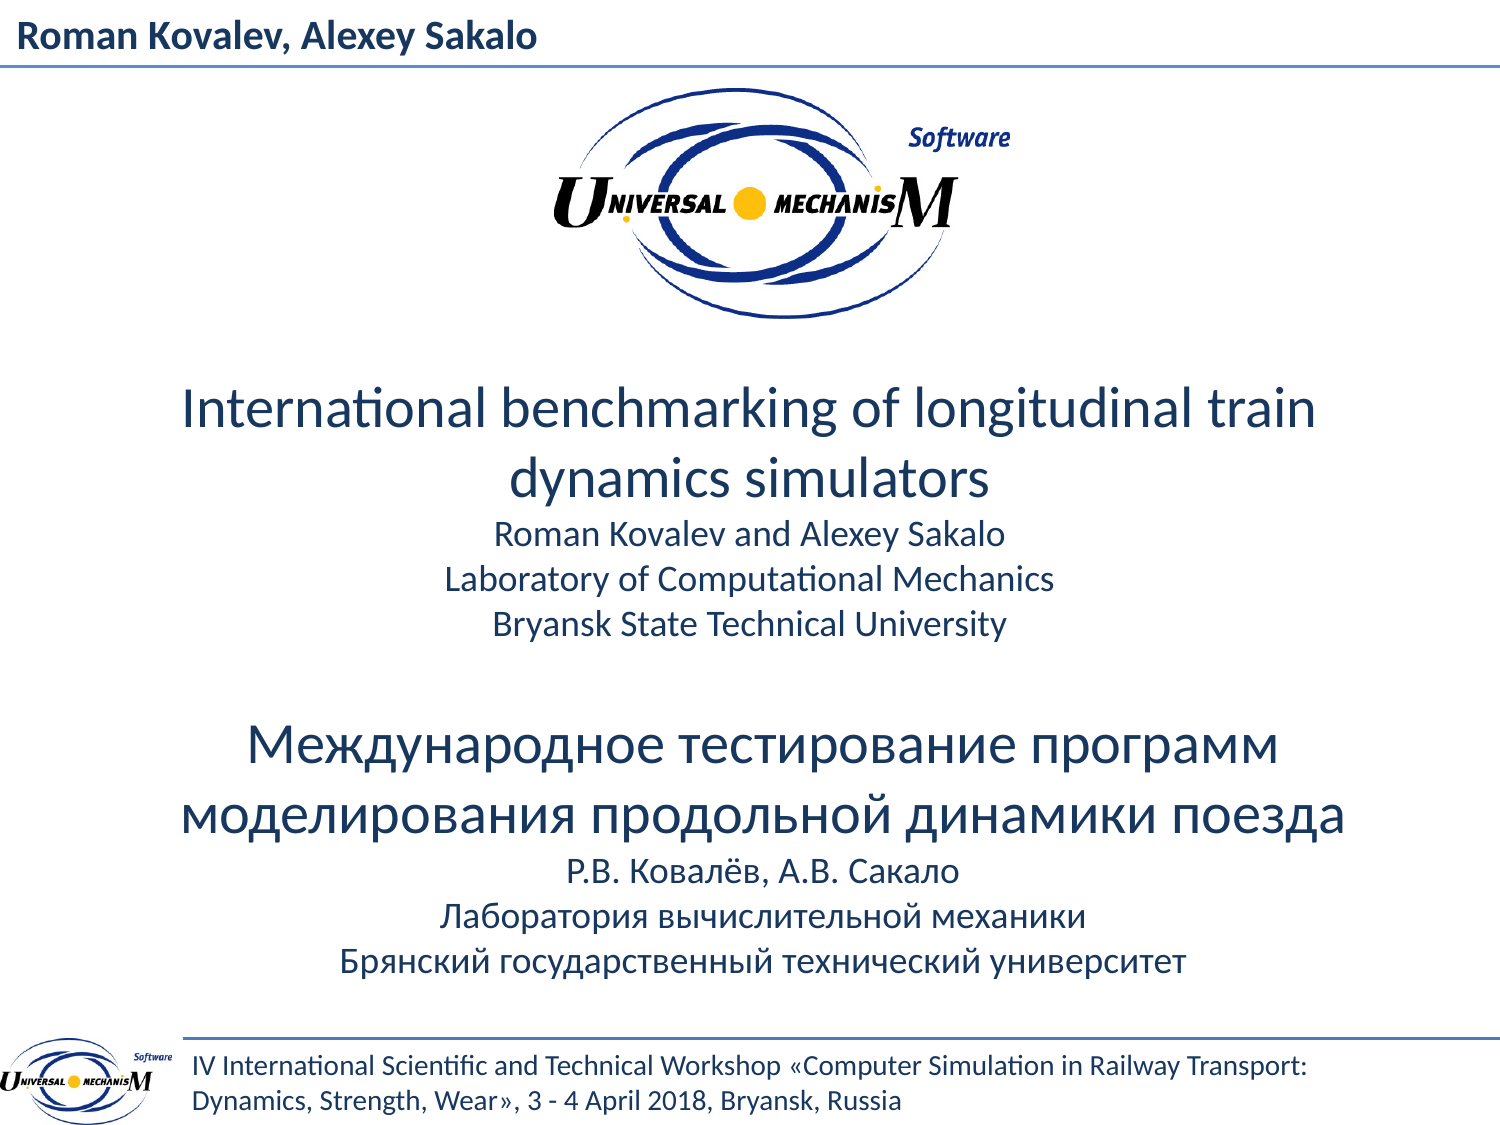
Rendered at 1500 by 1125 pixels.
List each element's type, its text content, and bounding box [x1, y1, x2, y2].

picture [553, 88, 1011, 319]
text_box Международное тестирование программ моделирования продольной динамики поезда Р.В. Ковалёв, А.В. Сакало Лаборатория вычислительной механики Брянский государственный технический университет [64, 698, 1462, 988]
title Roman Kovalev, Alexey Sakalo [1, 0, 1500, 63]
picture [0, 1038, 172, 1125]
text_box International benchmarking of longitudinal train dynamics simulators Roman Kovalev and Alexey Sakalo Laboratory of Computational Mechanics Bryansk State Technical University [51, 361, 1449, 652]
